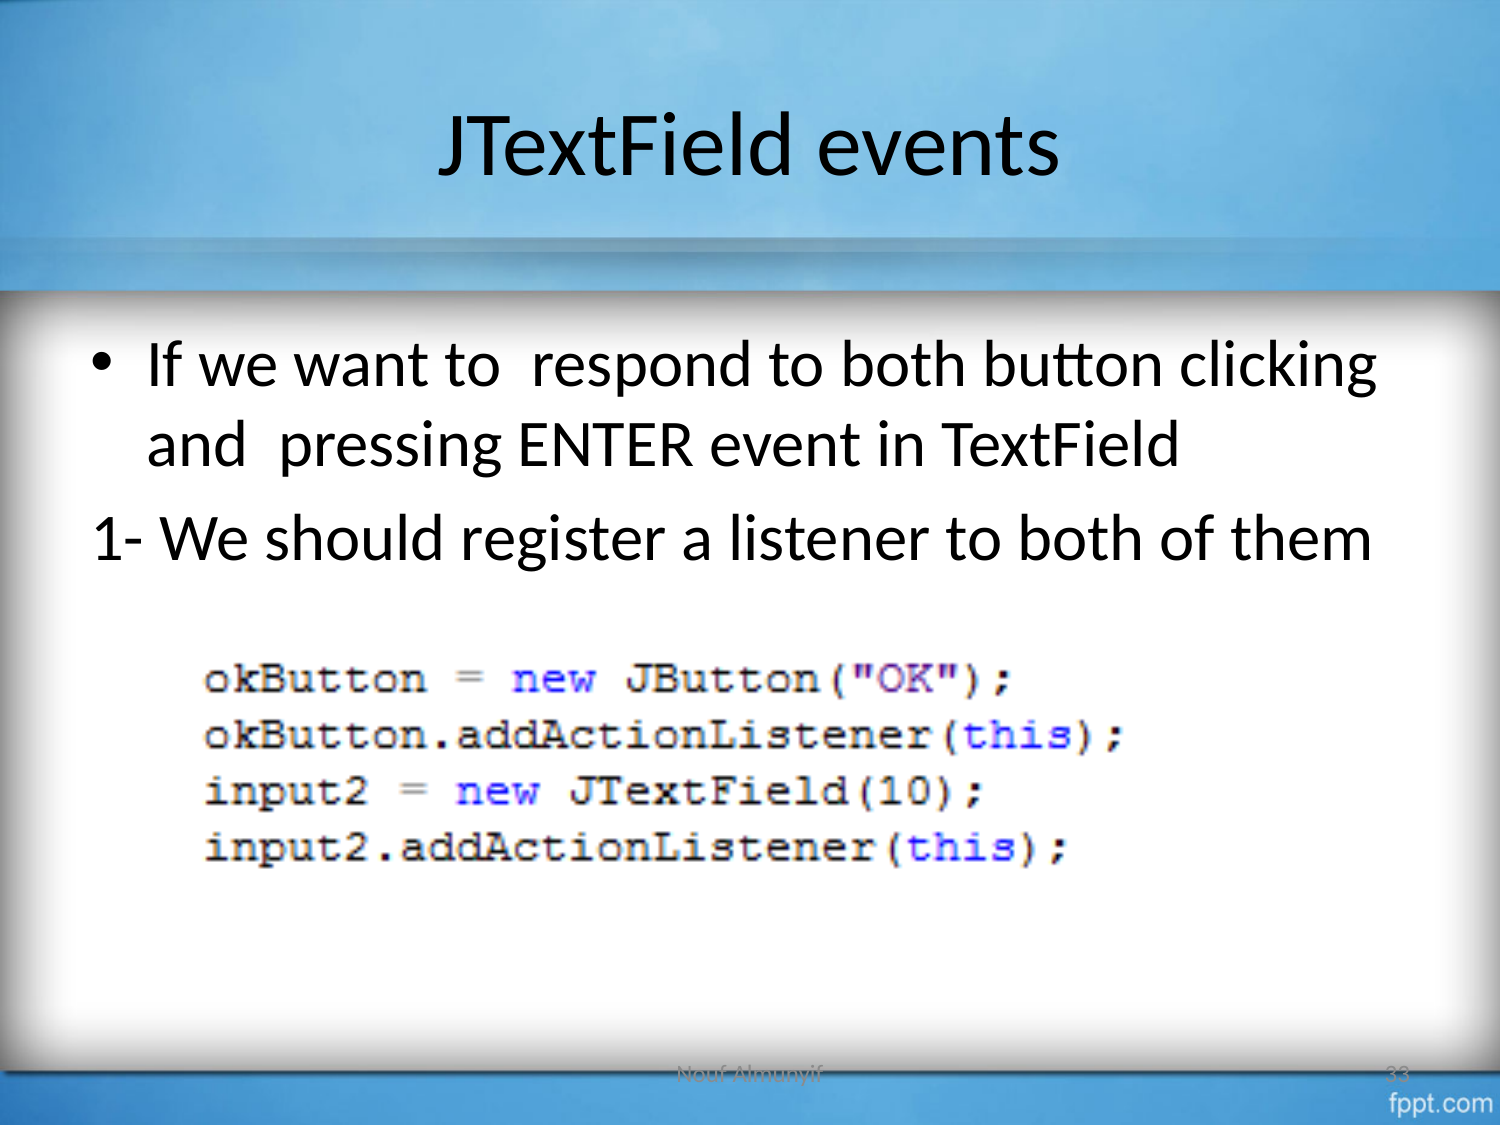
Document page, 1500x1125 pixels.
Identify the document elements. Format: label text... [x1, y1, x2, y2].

slide_number 33 [1074, 1042, 1425, 1103]
picture [0, 0, 1500, 1125]
list If we want to respond to both button clicking and pressing ENTER event in TextField 1- We should register a listener to both of them [75, 312, 1425, 1005]
title JTextField events [75, 45, 1425, 233]
footer Nouf Almunyif [512, 1042, 988, 1103]
